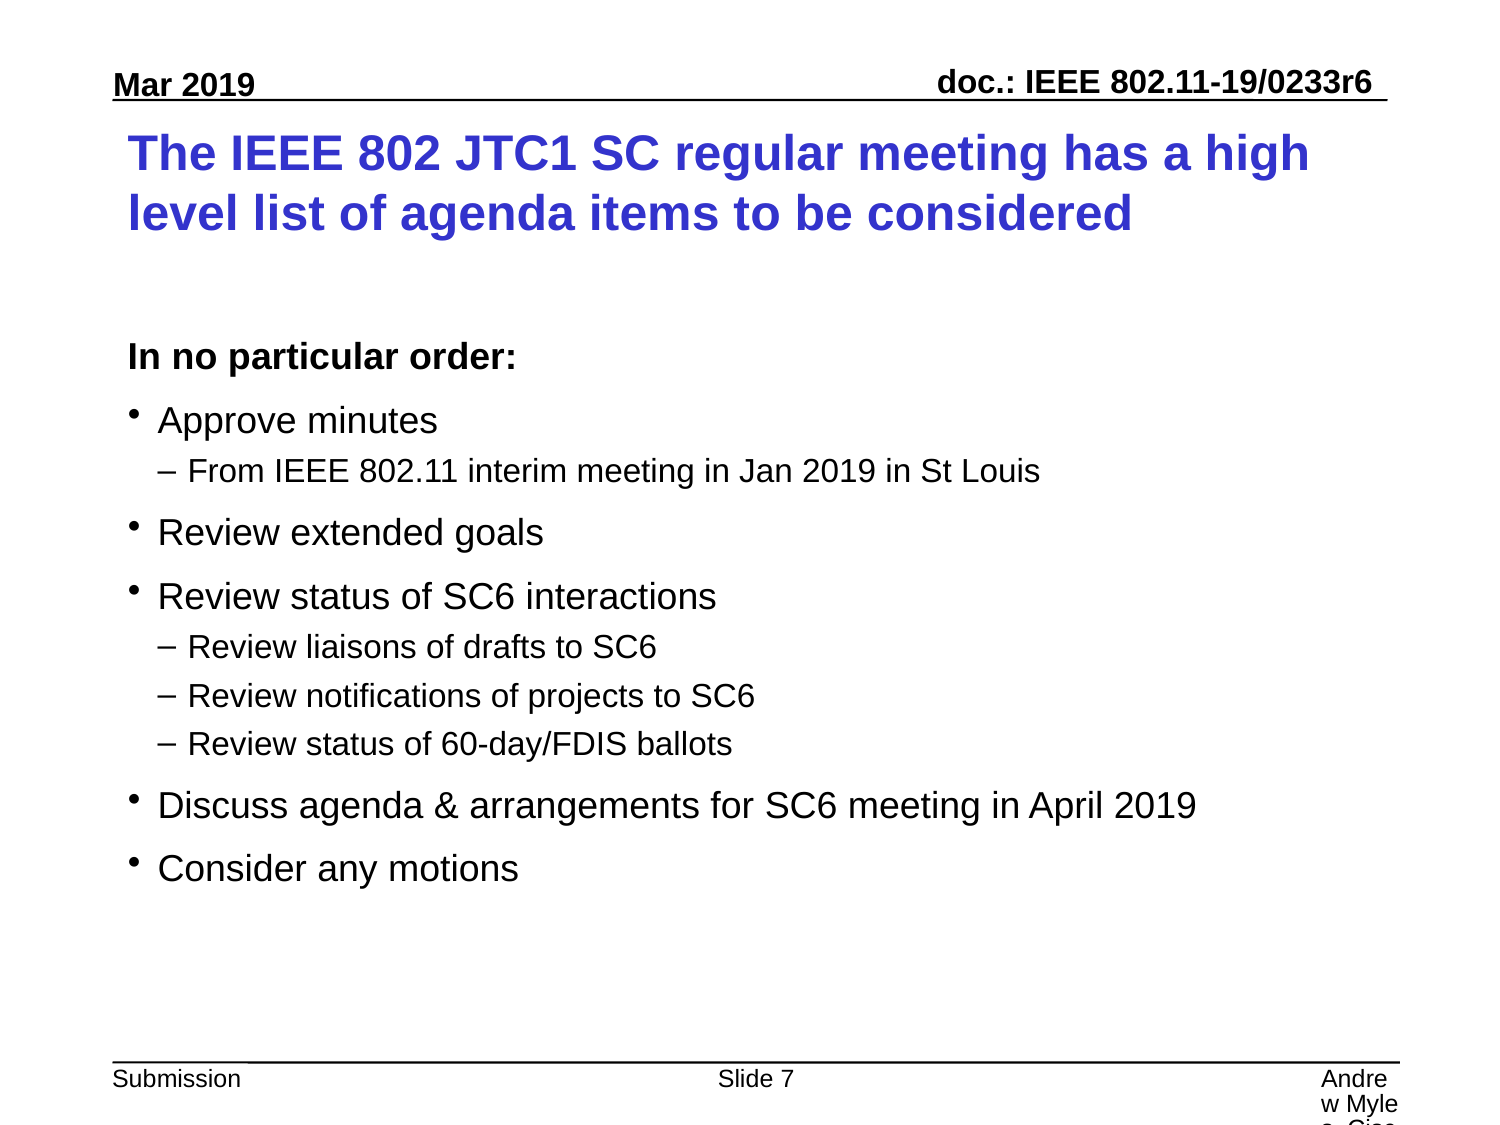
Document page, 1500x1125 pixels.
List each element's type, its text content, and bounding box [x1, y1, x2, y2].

slide_number Slide 7 [709, 1061, 803, 1093]
footer Andrew Myles, Cisco [1320, 1061, 1402, 1093]
list In no particular order: Approve minutes From IEEE 802.11 interim meeting in Jan 2019 in St Louis Review extended goals Review status of SC6 interactions Review liaisons of drafts to SC6 Review notifications of projects to SC6 Review status of 60-day/FDIS ballots Discuss agenda & arrangements for SC6 meeting in April 2019 Consider any motions [112, 324, 1388, 1000]
title The IEEE 802 JTC1 SC regular meeting has a high level list of agenda items to be considered [112, 112, 1388, 288]
